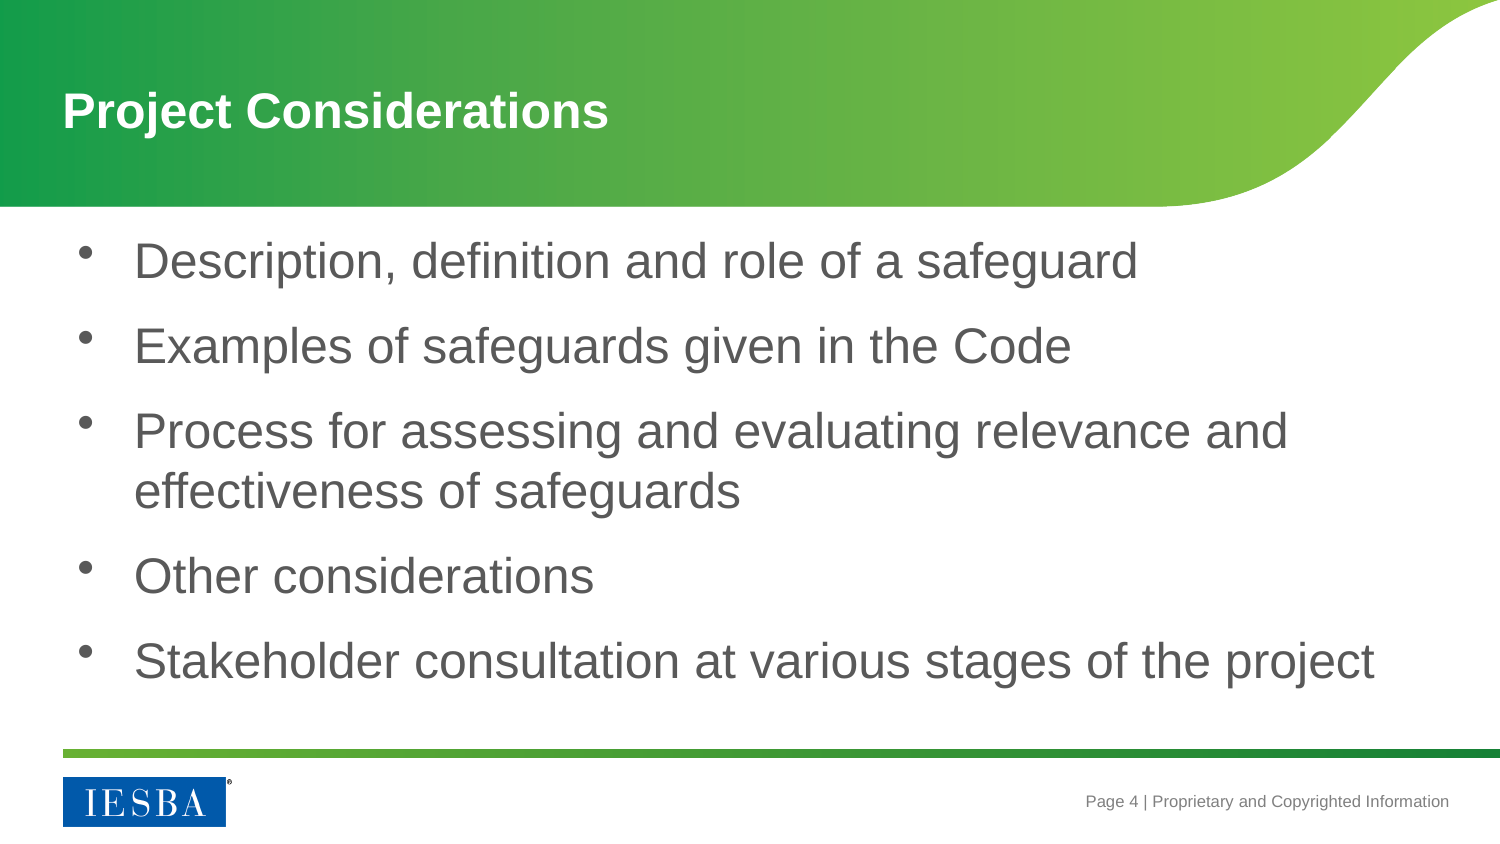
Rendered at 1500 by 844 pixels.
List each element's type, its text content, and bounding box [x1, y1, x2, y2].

list Description, definition and role of a safeguard Examples of safeguards given in the Code Process for assessing and evaluating relevance and effectiveness of safeguards Other considerations Stakeholder consultation at various stages of the project [62, 220, 1450, 724]
picture [63, 777, 232, 827]
picture [0, 0, 1500, 207]
title Project Considerations [62, 75, 1300, 142]
